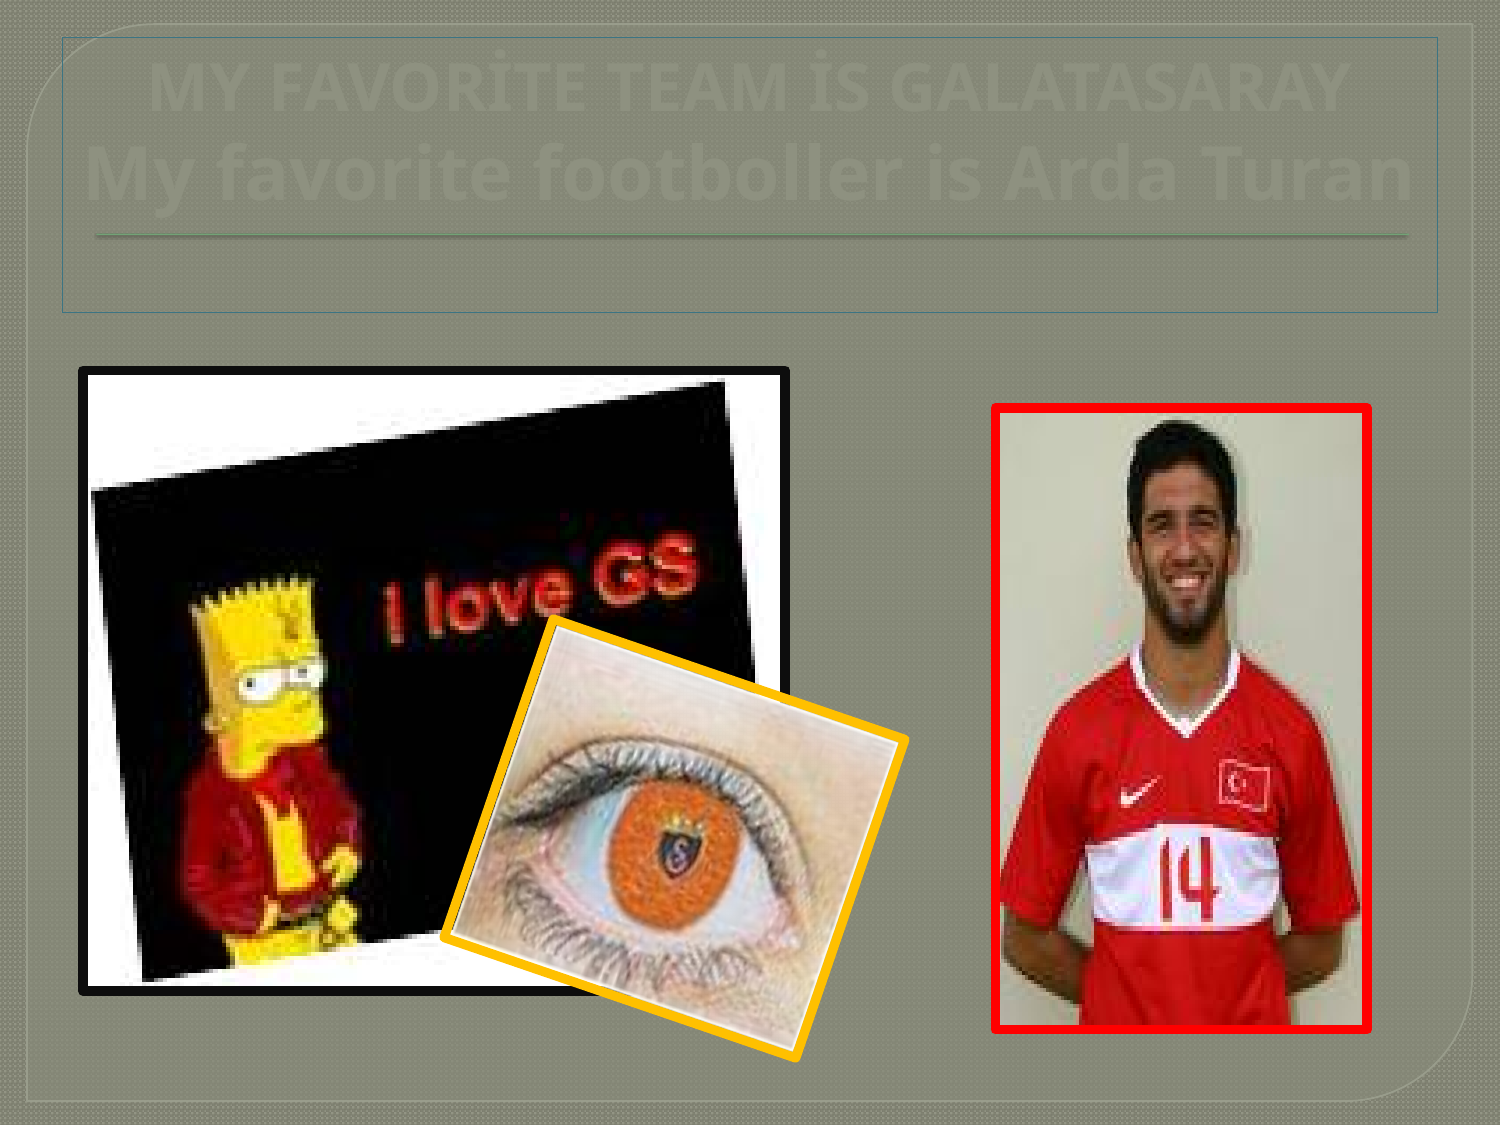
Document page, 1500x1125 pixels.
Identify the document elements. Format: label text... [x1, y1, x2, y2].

text_box MY FAVORİTE TEAM İS GALATASARAY My favorite footboller is Arda Turan [62, 37, 1438, 313]
picture [999, 412, 1363, 1026]
picture [87, 374, 898, 1050]
